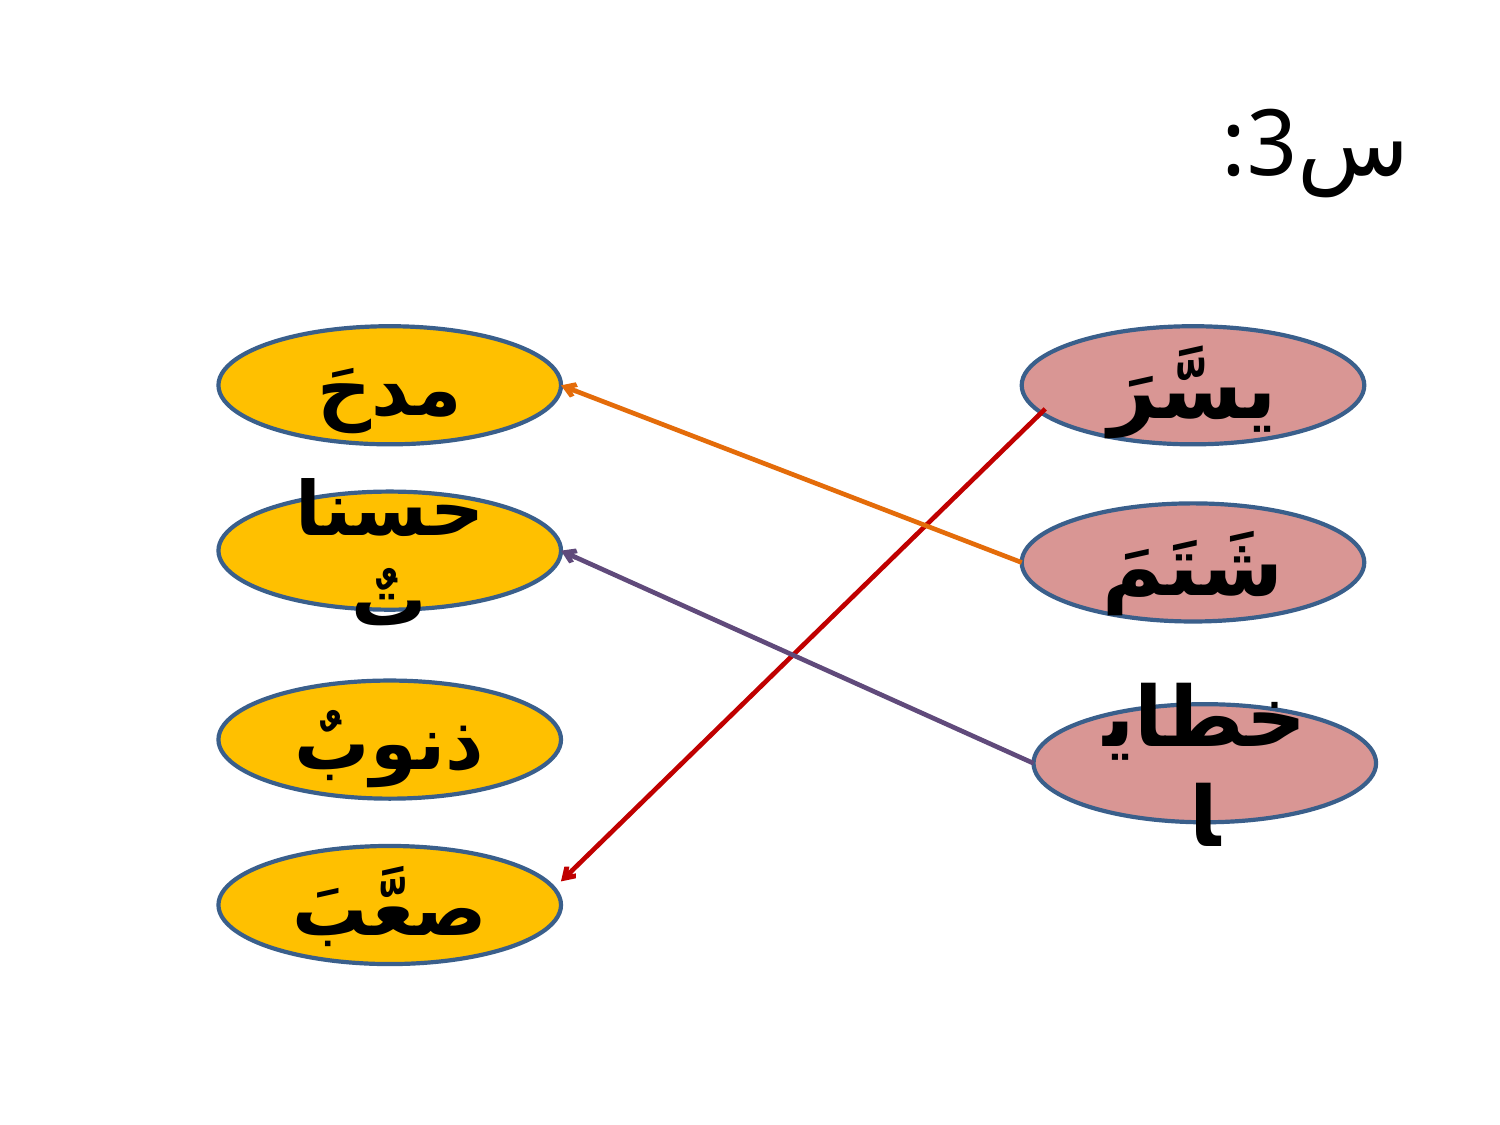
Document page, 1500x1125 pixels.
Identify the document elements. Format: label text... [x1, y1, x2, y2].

text_box مدحَ [216, 324, 563, 447]
title س3: [75, 45, 1425, 233]
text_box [560, 408, 1046, 882]
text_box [560, 385, 1022, 563]
text_box ذنوبٌ [216, 678, 554, 801]
text_box يسَّرَ [1019, 324, 1367, 447]
text_box شَتَمَ [1049, 501, 1367, 624]
text_box صعَّبَ [216, 843, 564, 967]
text_box خطايا [1049, 702, 1379, 825]
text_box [560, 550, 1034, 764]
text_box حسناتٌ [216, 489, 554, 612]
